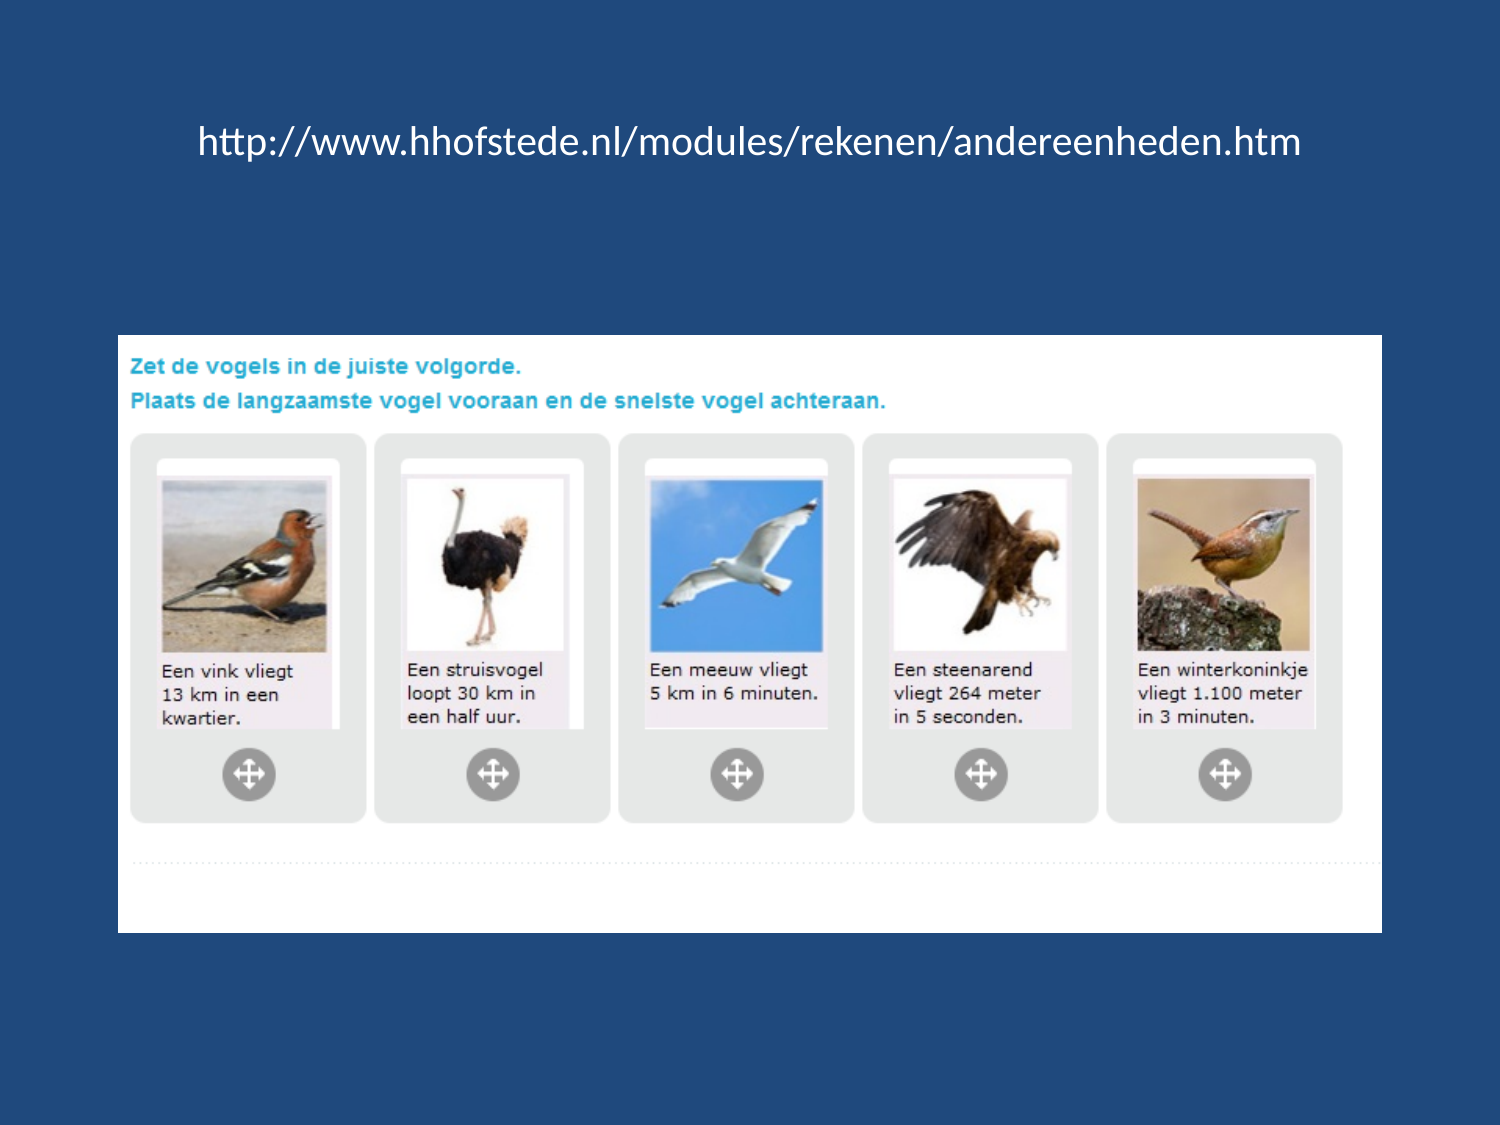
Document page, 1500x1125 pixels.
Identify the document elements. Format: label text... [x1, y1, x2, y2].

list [118, 335, 1382, 933]
title http://www.hhofstede.nl/modules/rekenen/andereenheden.htm [75, 45, 1425, 233]
